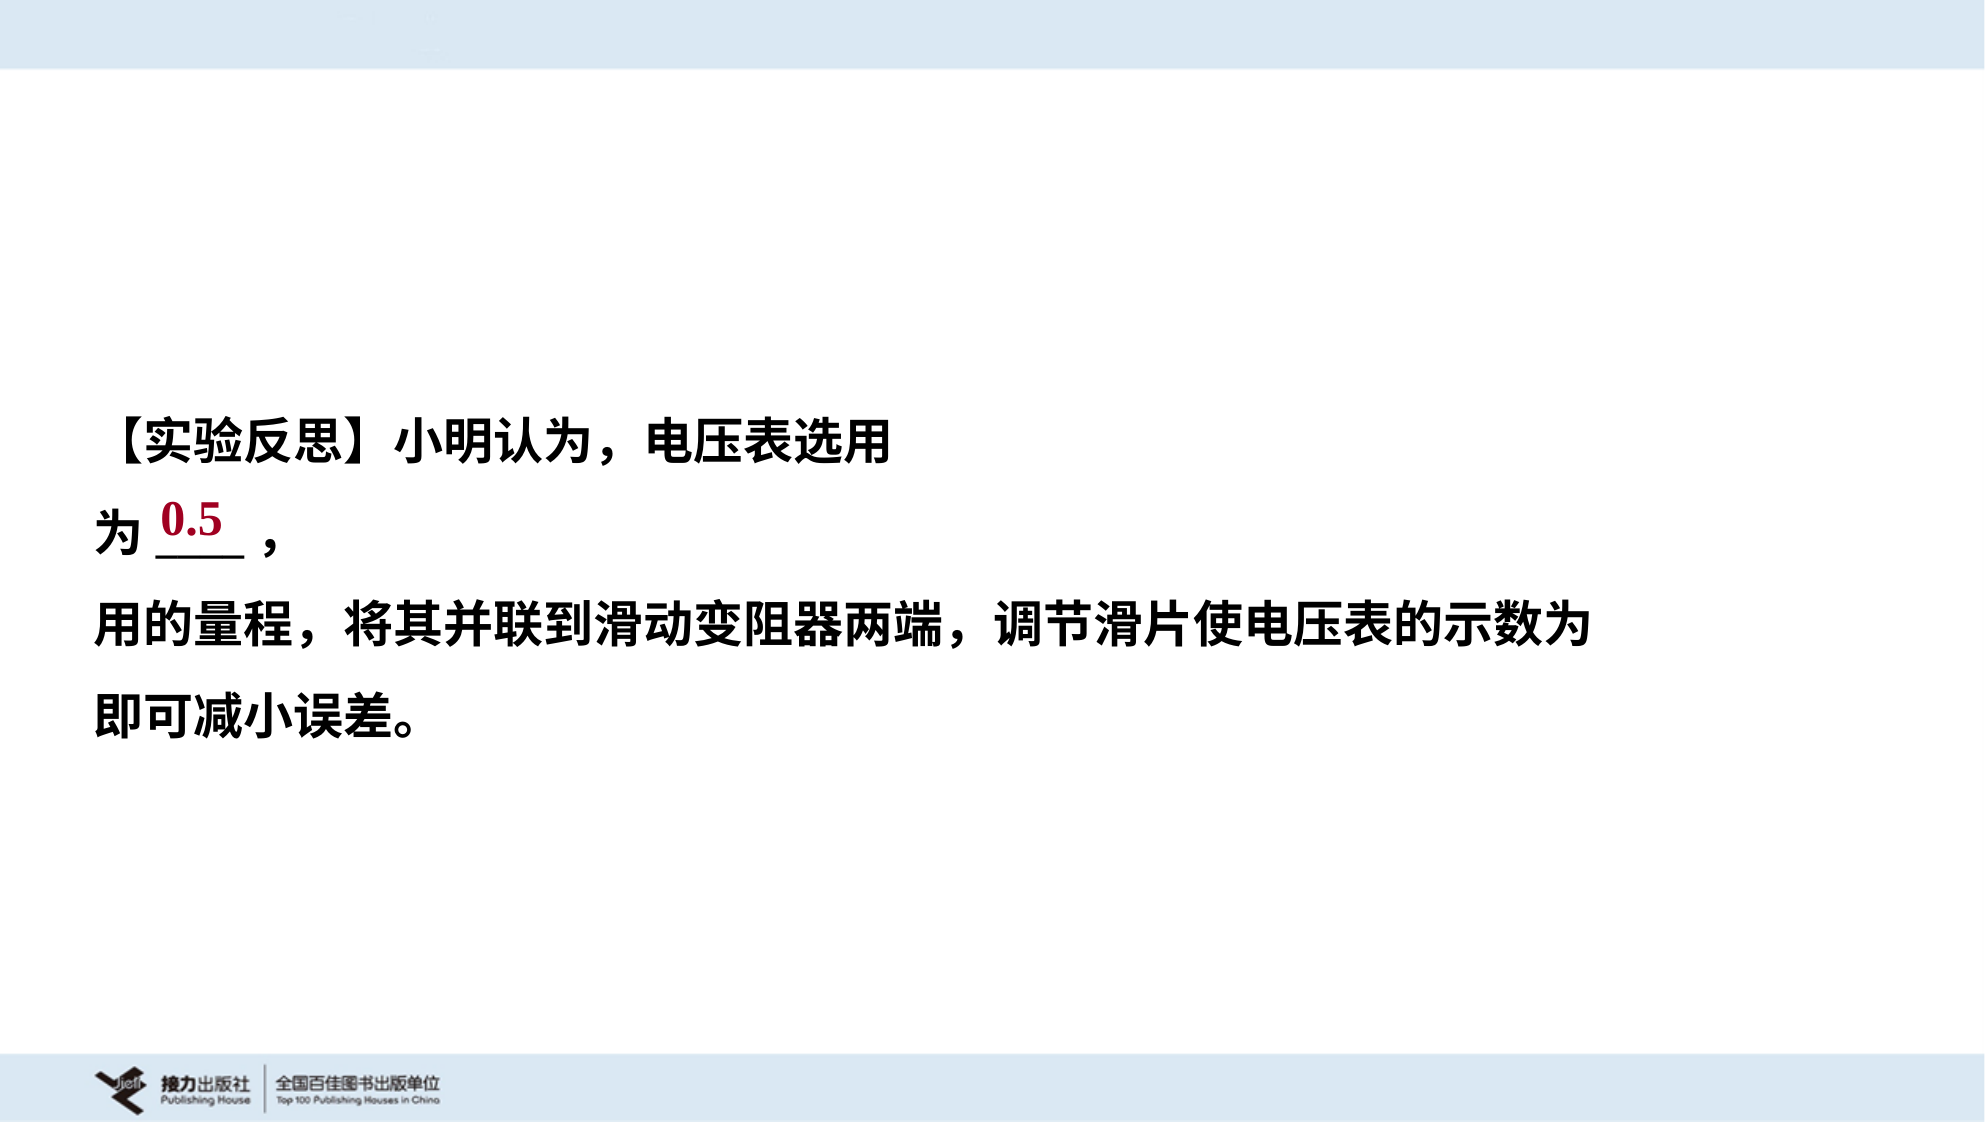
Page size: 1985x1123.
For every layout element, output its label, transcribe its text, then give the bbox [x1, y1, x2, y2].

text_box 0.5 [142, 458, 241, 546]
picture [0, 0, 1985, 1122]
